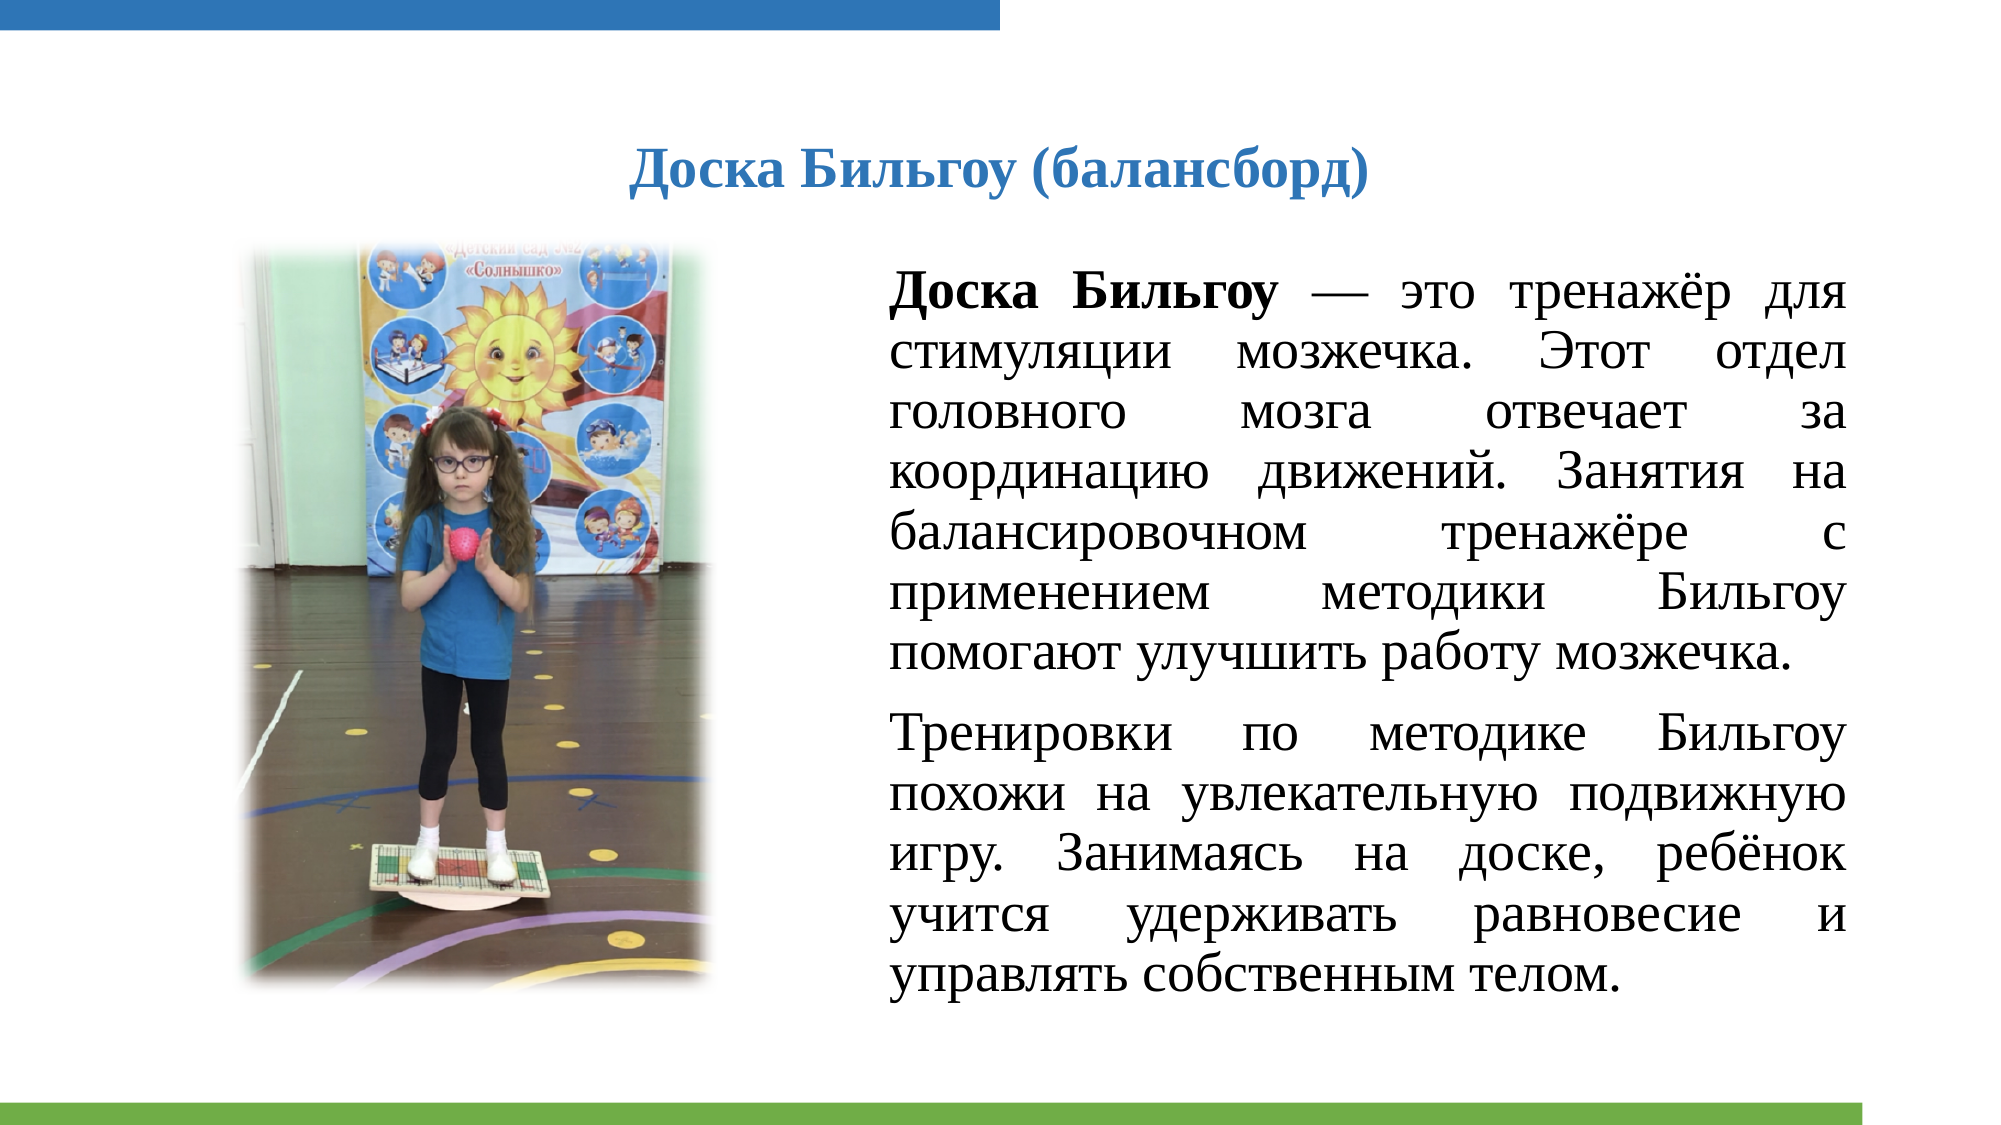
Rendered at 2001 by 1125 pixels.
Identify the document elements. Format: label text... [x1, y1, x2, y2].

list Доска Бильгоу — это тренажёр для стимуляции мозжечка. Этот отдел головного мозга отвечает за координацию движений. Занятия на балансировочном тренажёре с применением методики Бильгоу помогают улучшить работу мозжечка. Тренировки по методике Бильгоу похожи на увлекательную подвижную игру. Занимаясь на доске, ребёнок учится удерживать равновесие и управлять собственным телом. [874, 252, 1863, 1014]
title Доска Бильгоу (балансборд) [137, 59, 1863, 278]
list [232, 237, 718, 995]
